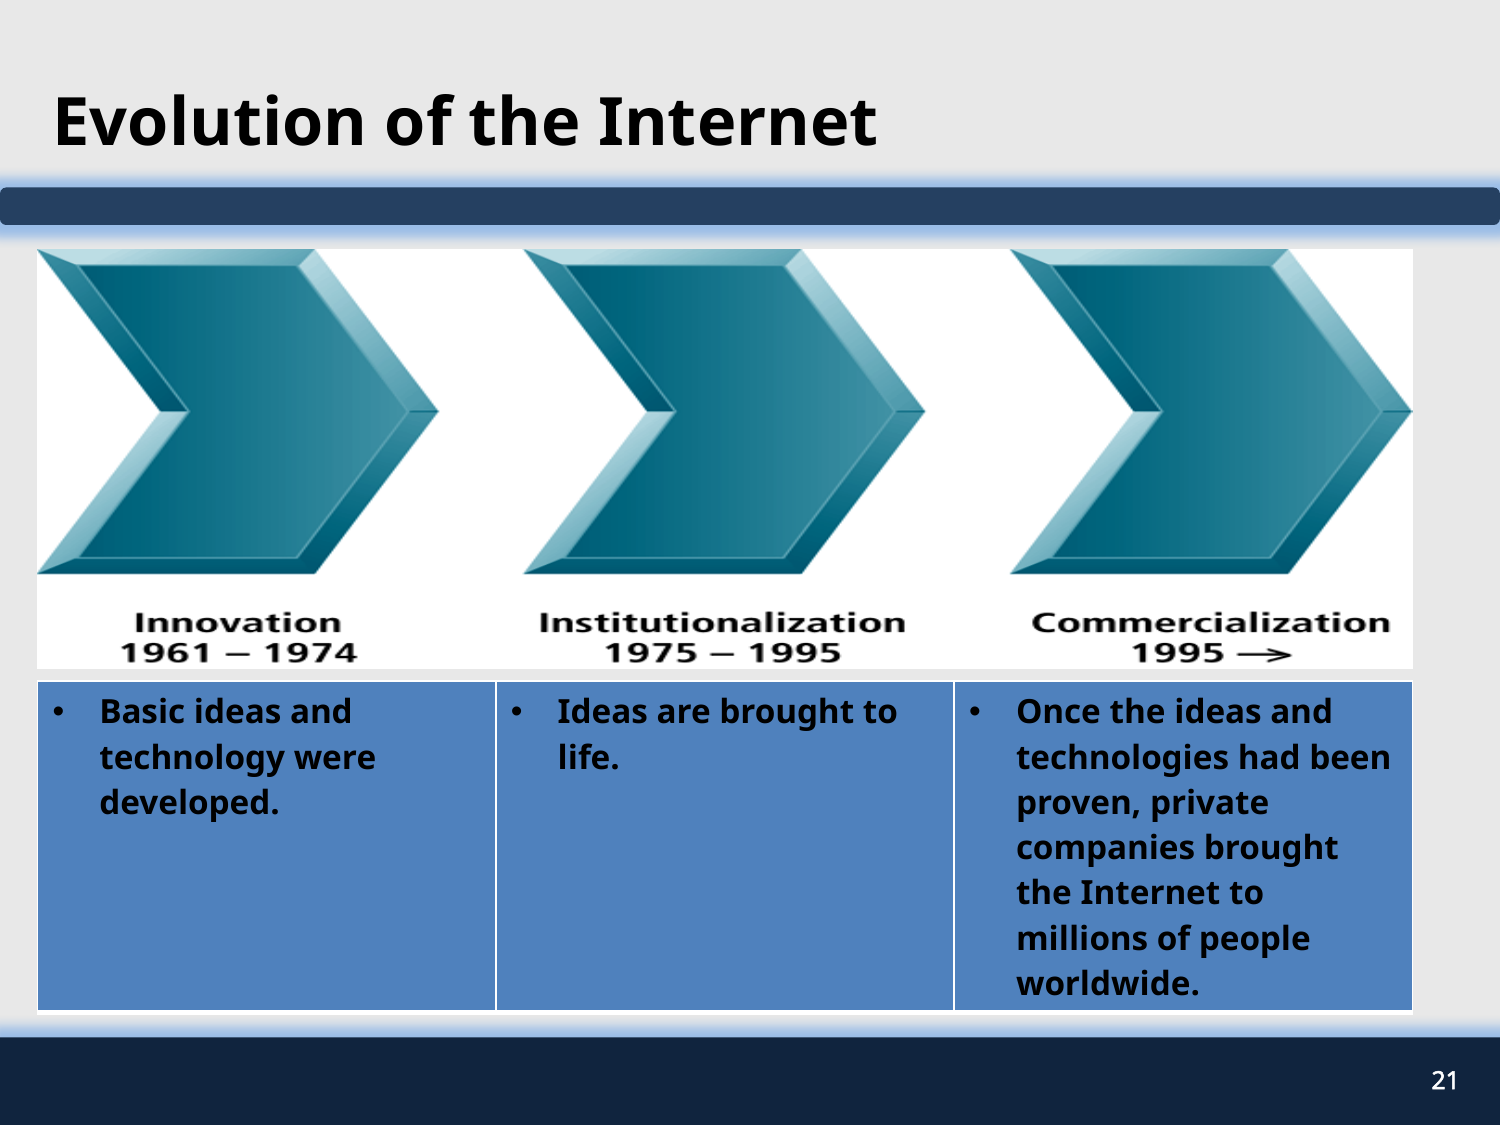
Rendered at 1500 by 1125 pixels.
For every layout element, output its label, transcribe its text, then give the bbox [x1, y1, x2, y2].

table_header Basic ideas and technology were developed. [38, 682, 495, 1010]
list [37, 249, 1413, 669]
slide_number 21 [1412, 1050, 1475, 1113]
title Evolution of the Internet [37, 62, 1338, 176]
table_header Ideas are brought to life. [497, 682, 953, 1010]
table_header Once the ideas and technologies had been proven, private companies brought the Internet to millions of people worldwide. [955, 682, 1412, 1010]
